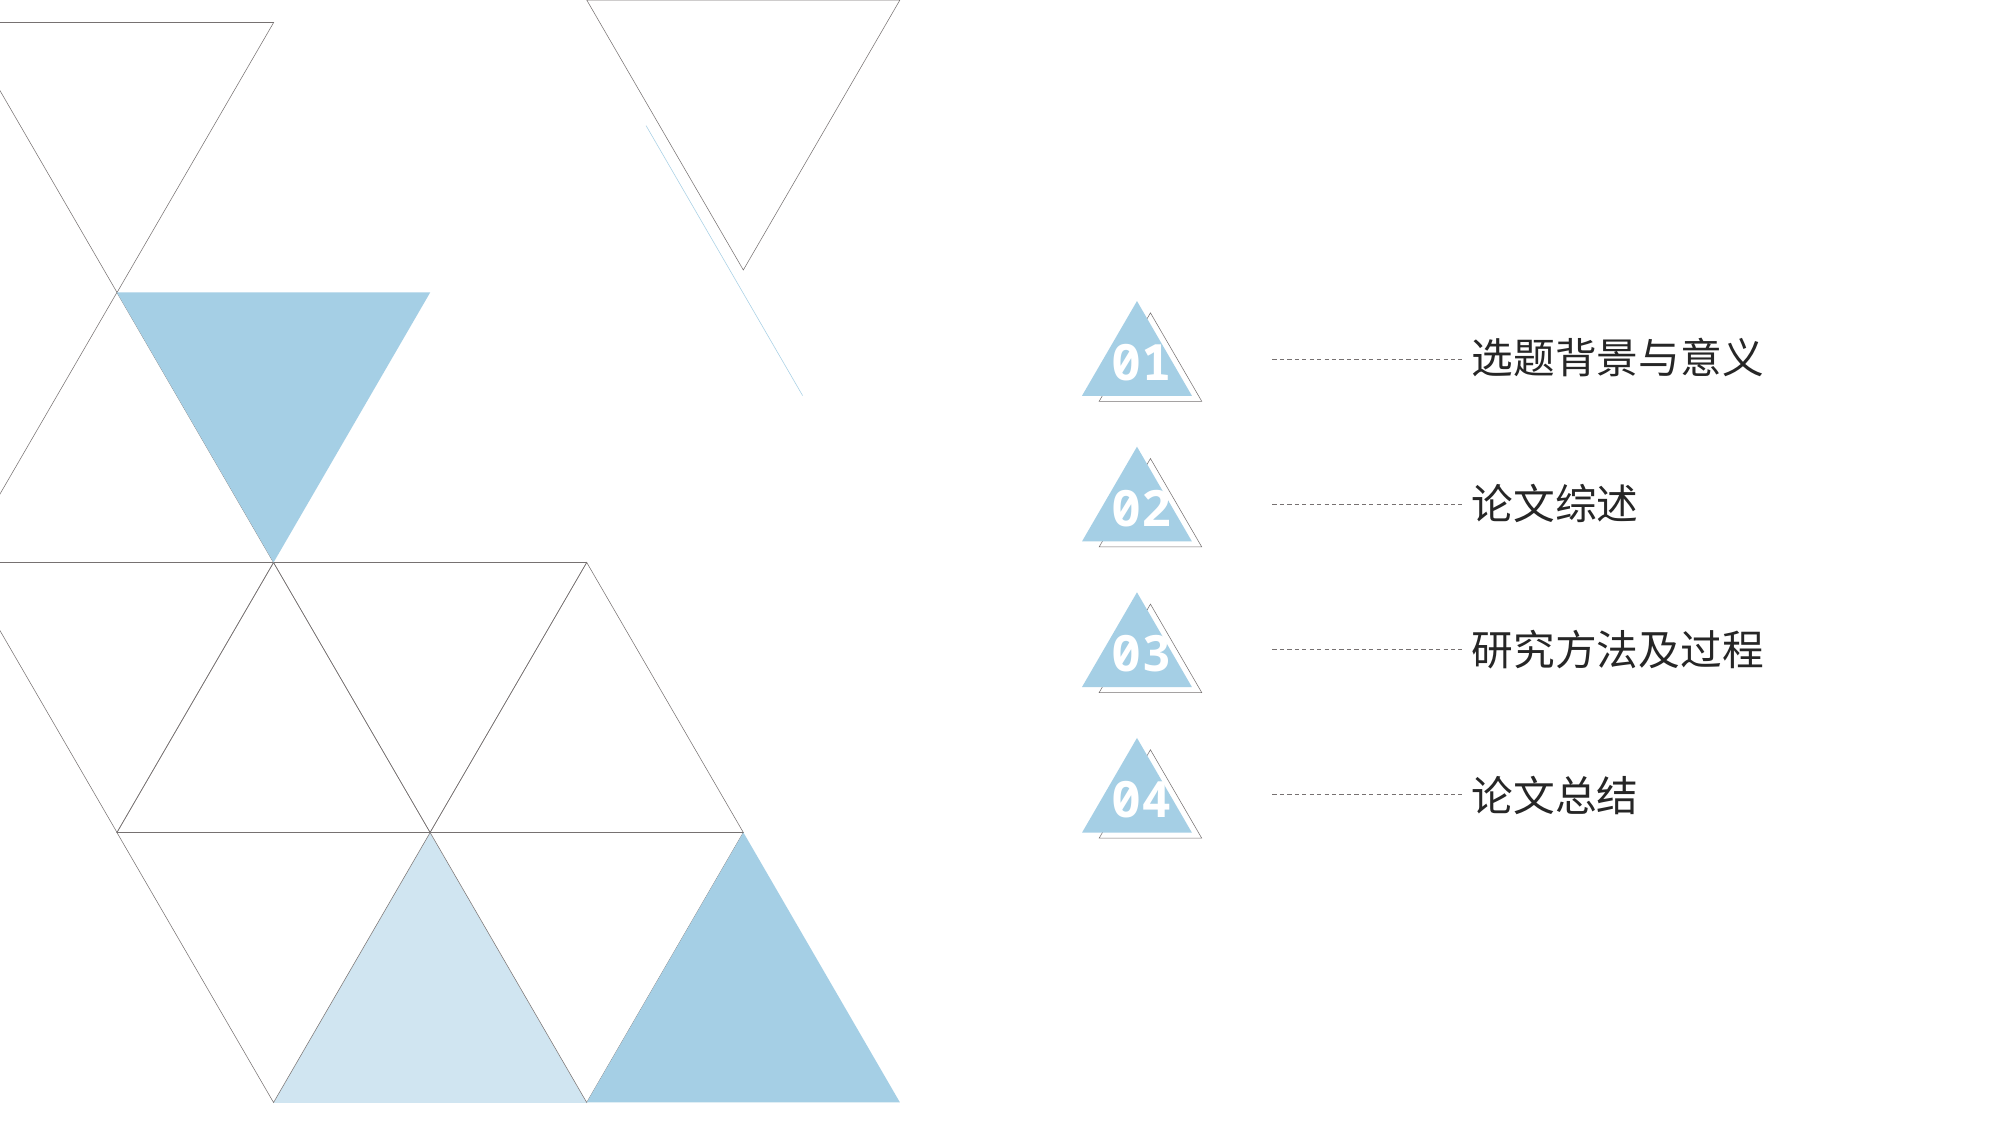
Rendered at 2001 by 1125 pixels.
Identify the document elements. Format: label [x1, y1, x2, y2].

text_box [1272, 756, 1834, 833]
text_box [1272, 465, 1834, 541]
text_box [1081, 301, 1202, 402]
text_box [0, 0, 900, 1103]
text_box [1272, 611, 1834, 687]
text_box [1081, 446, 1202, 547]
text_box [1081, 592, 1202, 693]
text_box [1272, 319, 1834, 395]
text_box [1081, 737, 1202, 839]
